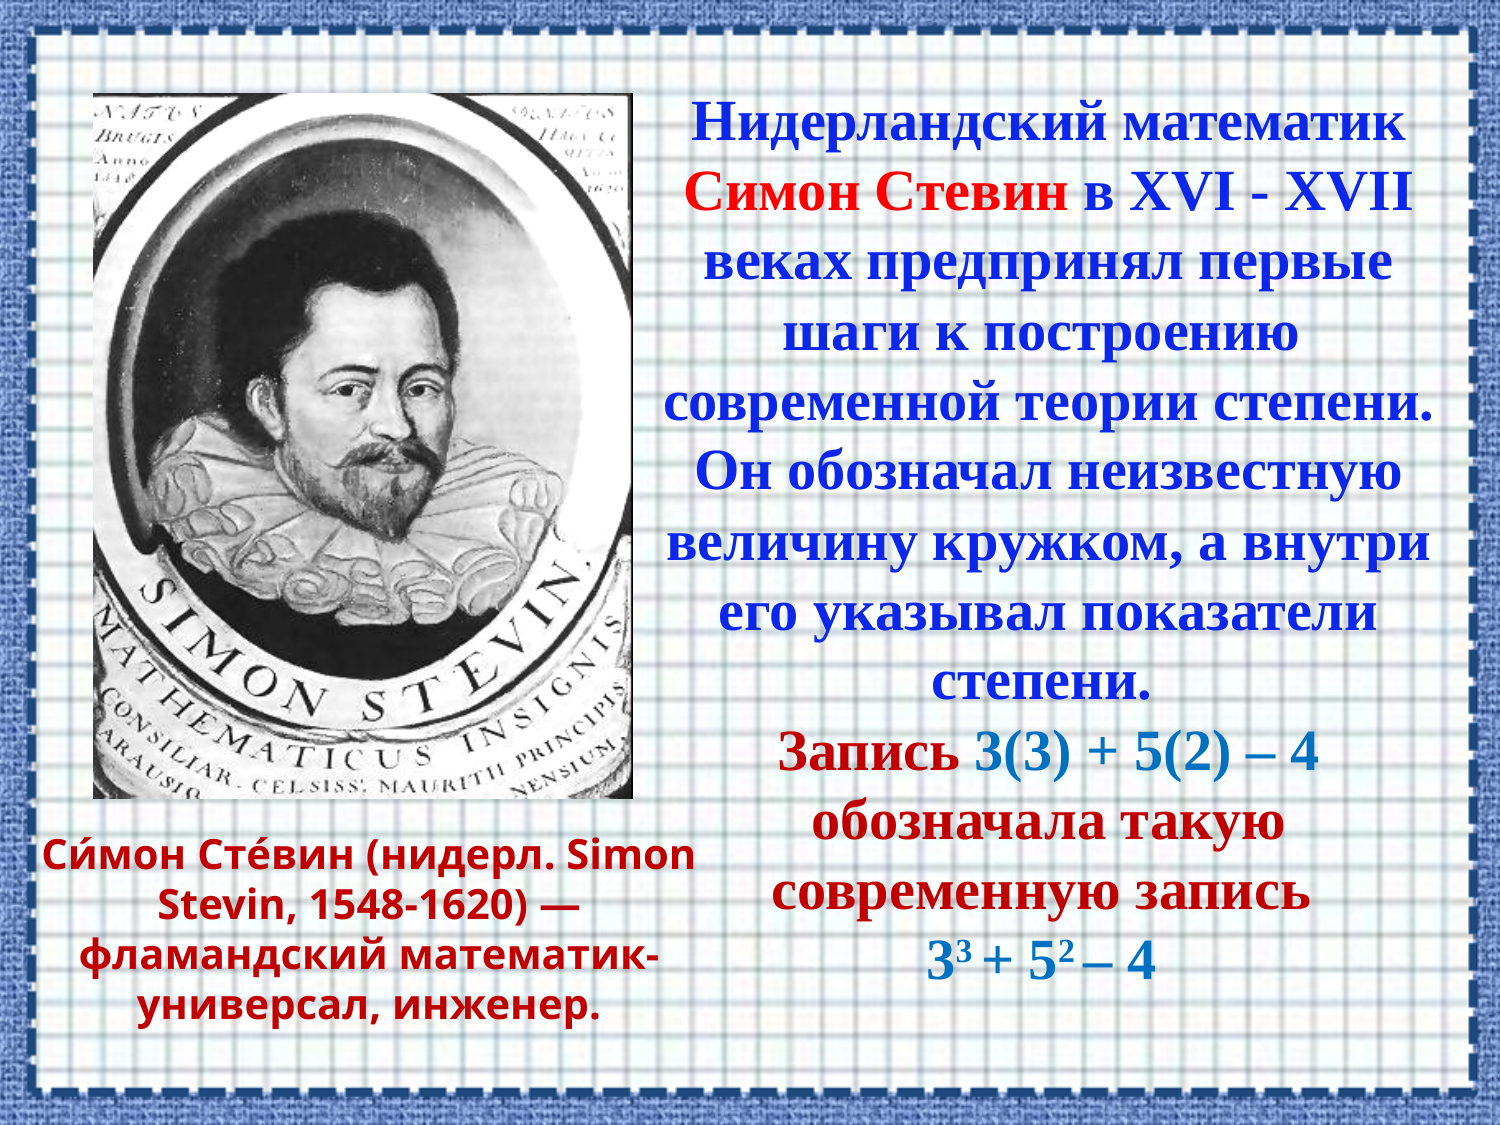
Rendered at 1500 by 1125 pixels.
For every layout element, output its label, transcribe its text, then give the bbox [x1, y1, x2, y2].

title Нидерландский математик Симон Стевин в XVI - XVII веках предпринял первые шаги к построению современной теории степени. Он обозначал неизвестную величину кружком, а внутри его указывал показатели степени. Запись 3(3) + 5(2) – 4 обозначала такую современную запись 33 + 52 – 4 [644, 46, 1454, 1067]
text_box Си́мон Сте́вин (нидерл. Simon Stevin, 1548-1620) — фламандский математик-универсал, инженер. [23, 820, 715, 1036]
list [93, 93, 633, 799]
picture [0, 0, 1500, 1125]
